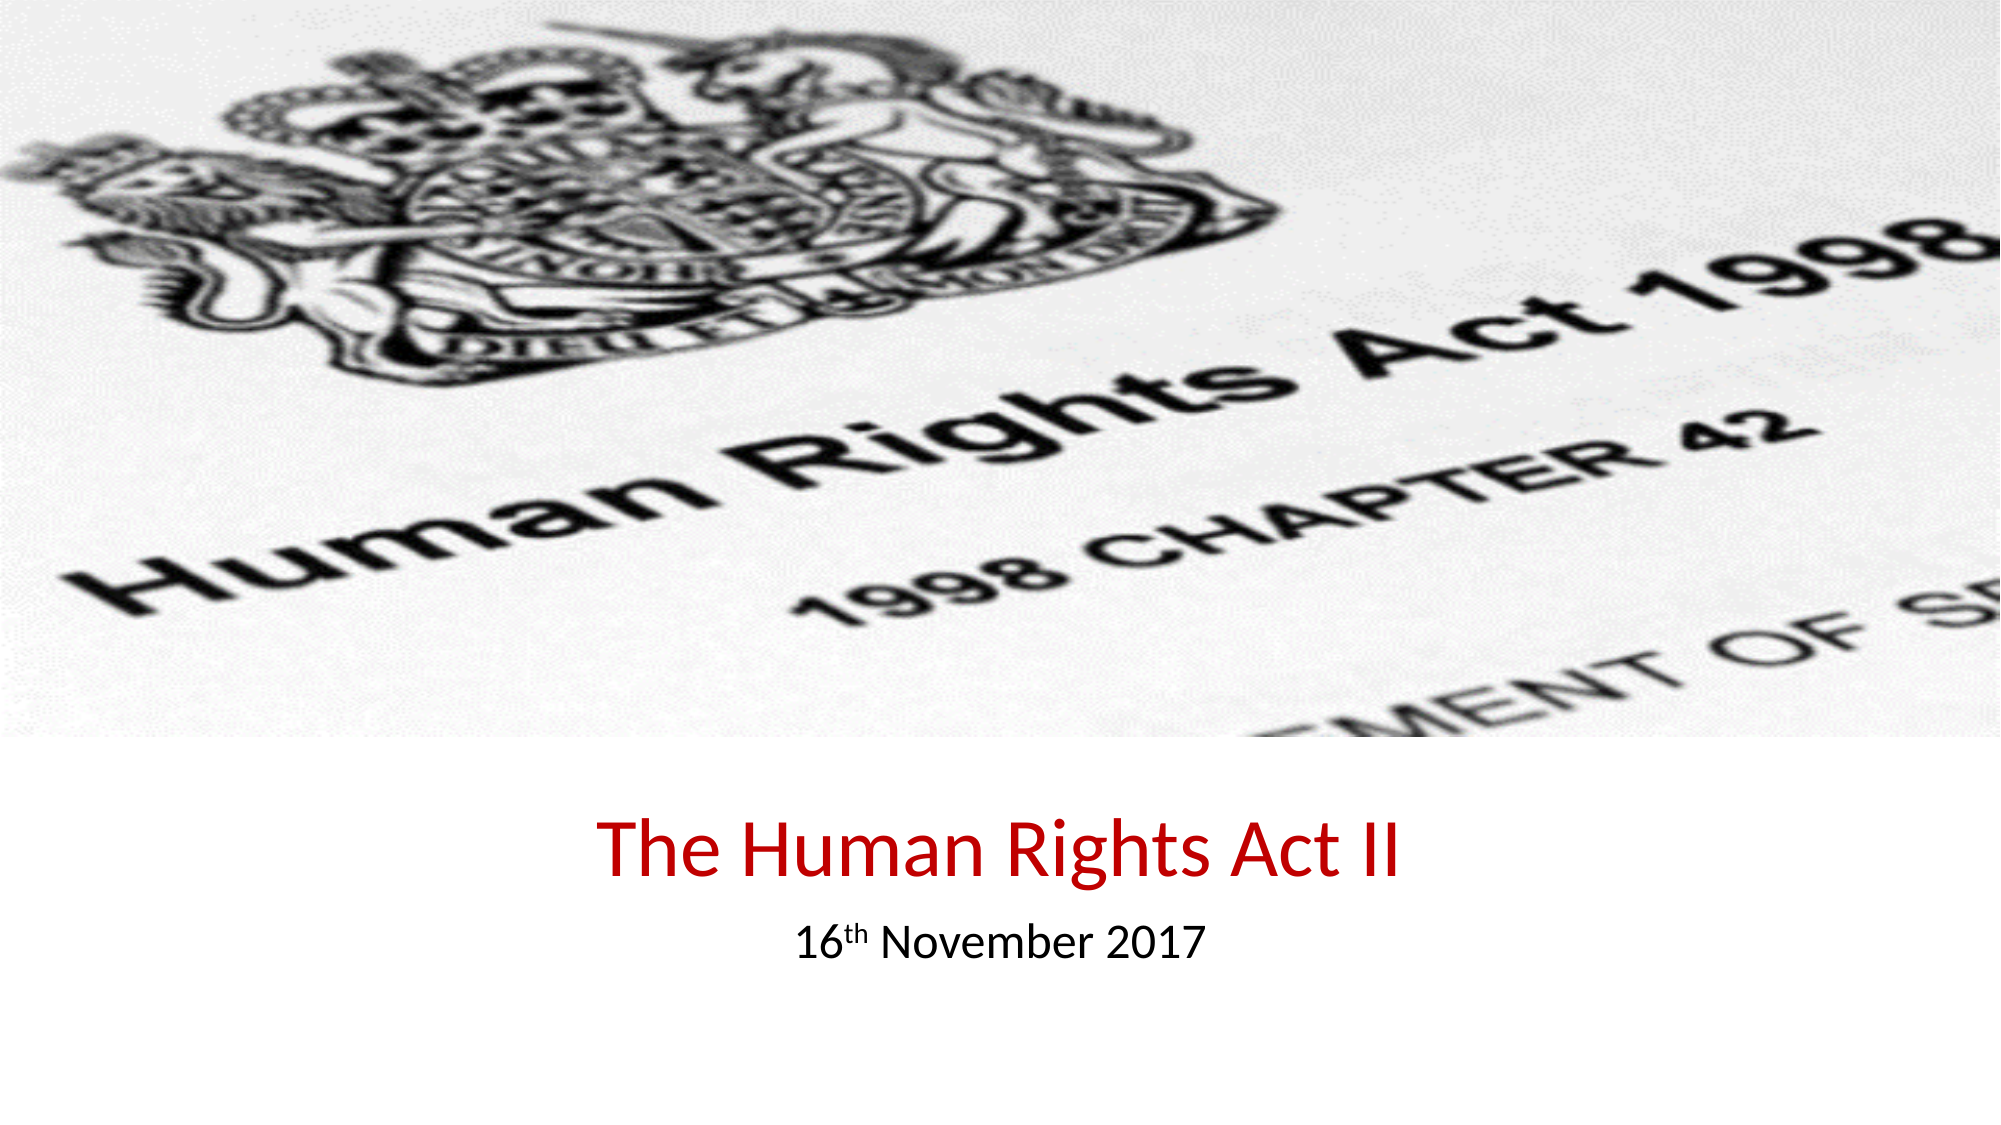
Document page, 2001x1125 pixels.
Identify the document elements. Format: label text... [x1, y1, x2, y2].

picture [0, 0, 2000, 737]
list The Human Rights Act II 16th November 2017 [0, 737, 2000, 1039]
